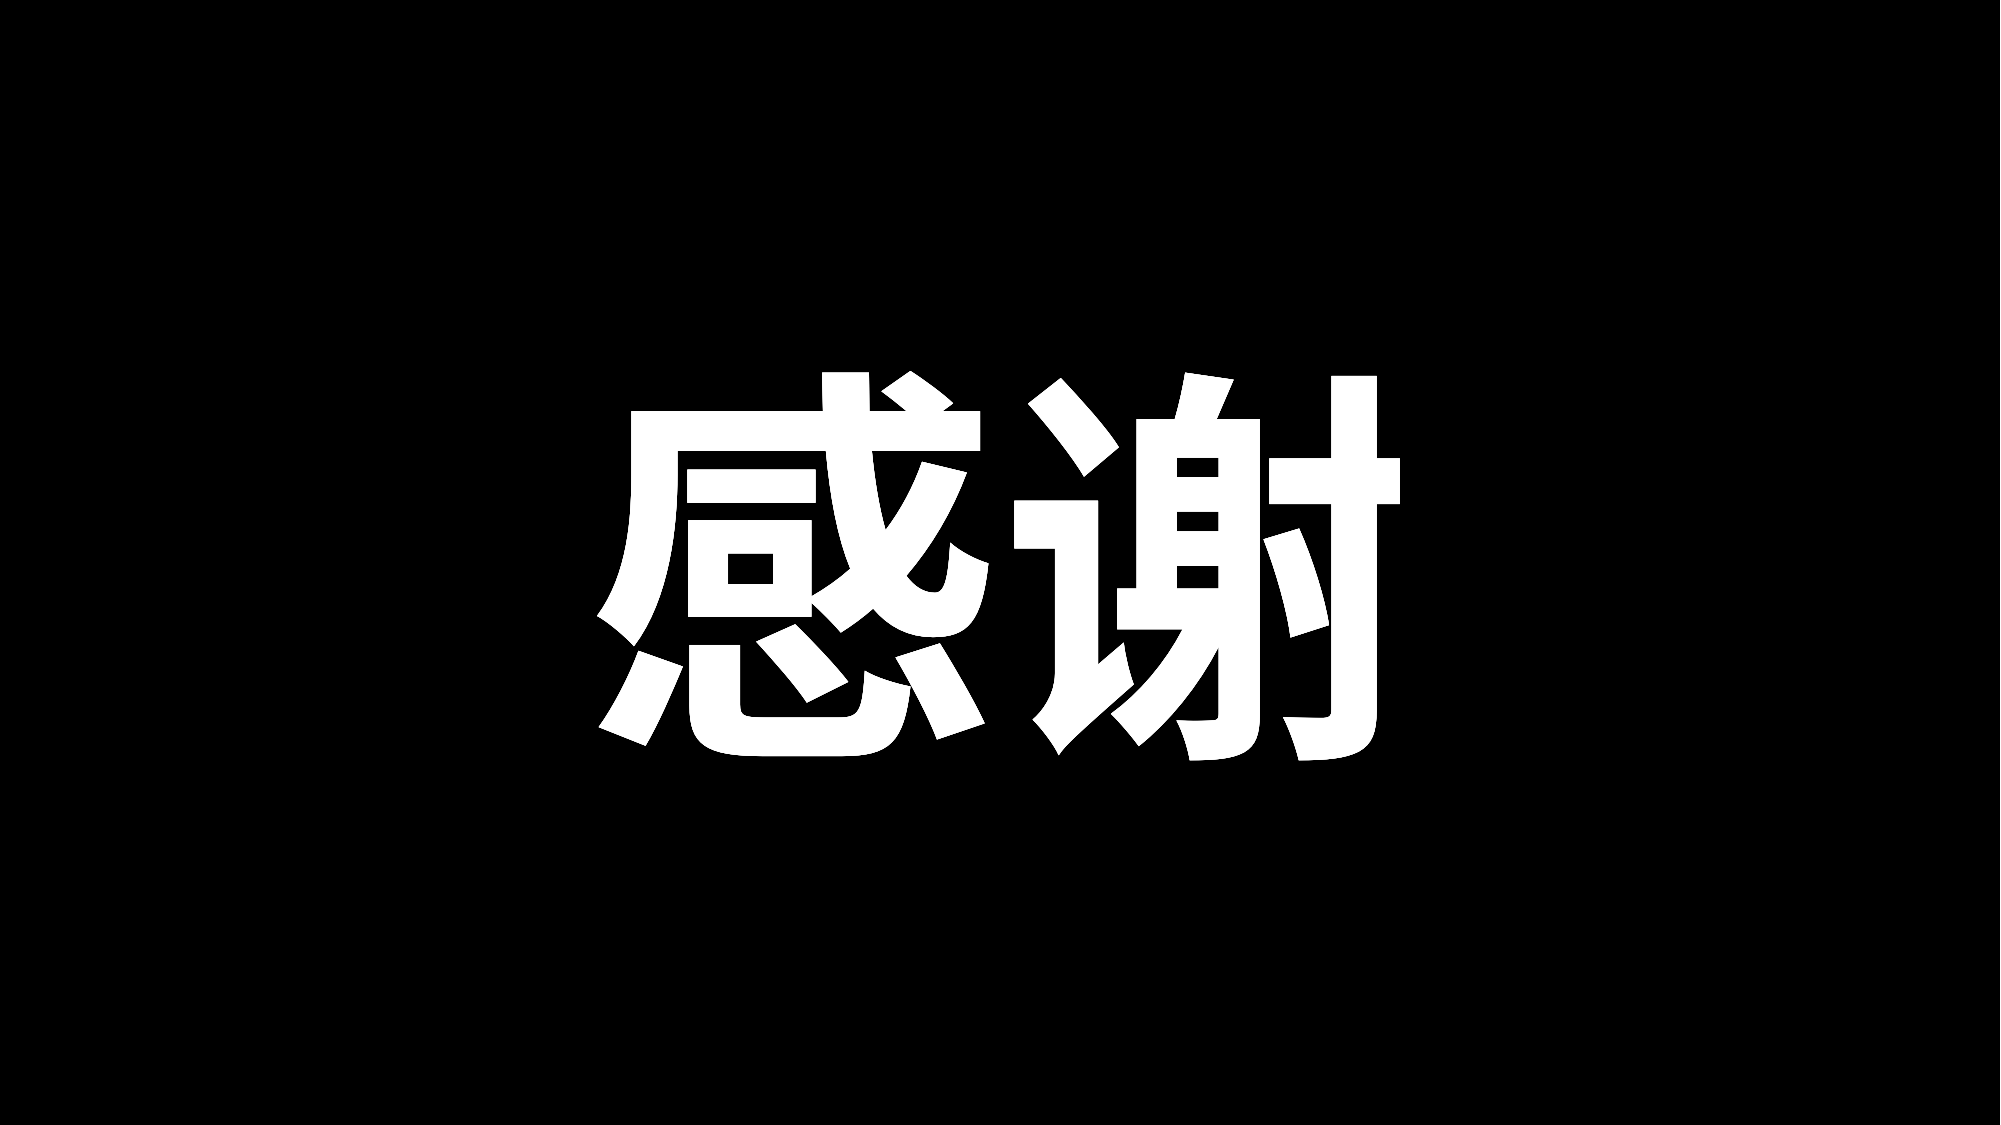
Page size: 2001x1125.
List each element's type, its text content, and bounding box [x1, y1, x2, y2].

text_box 感谢 [541, 303, 1459, 816]
